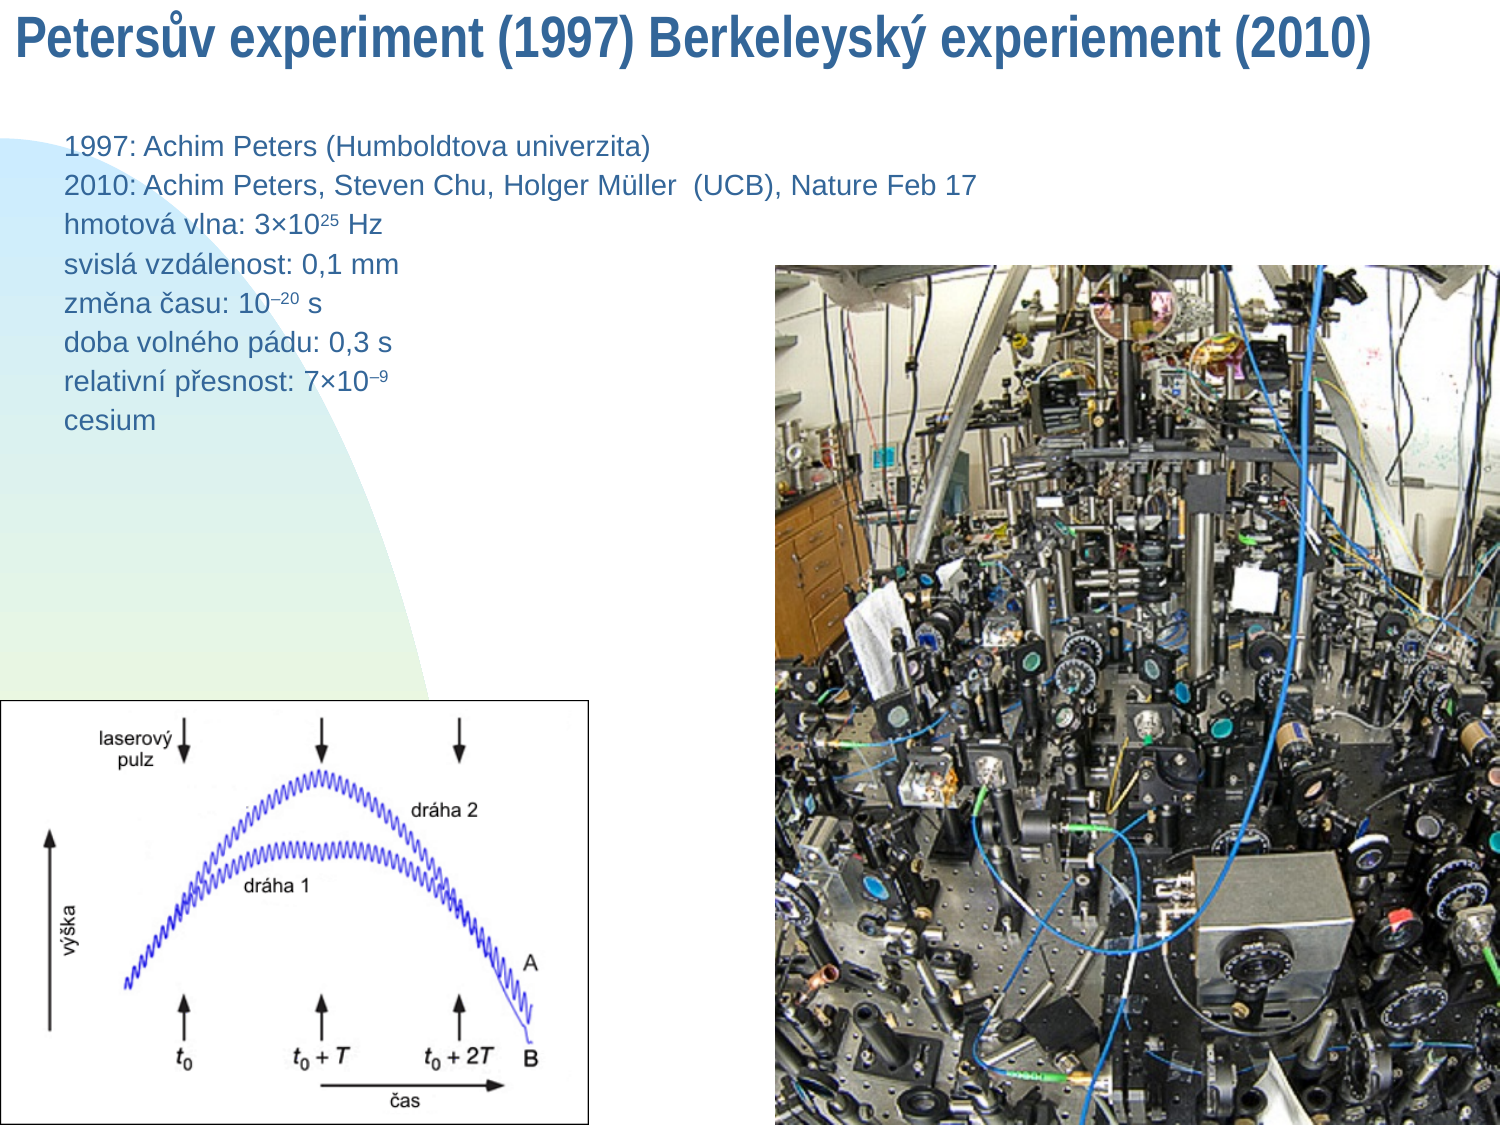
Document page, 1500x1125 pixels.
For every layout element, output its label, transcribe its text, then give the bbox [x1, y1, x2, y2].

text_box Petersův experiment (1997) Berkeleyský experiement (2010) [0, 0, 1500, 86]
picture [775, 265, 1500, 1125]
text_box 1997: Achim Peters (Humboldtova univerzita) 2010: Achim Peters, Steven Chu, Holger Müller (UCB), Nature Feb 17 hmotová vlna: 3×1025 Hz svislá vzdálenost: 0,1 mm změna času: 10–20 s doba volného pádu: 0,3 s relativní přesnost: 7×10–9 cesium [49, 120, 1500, 444]
picture [0, 700, 590, 1125]
